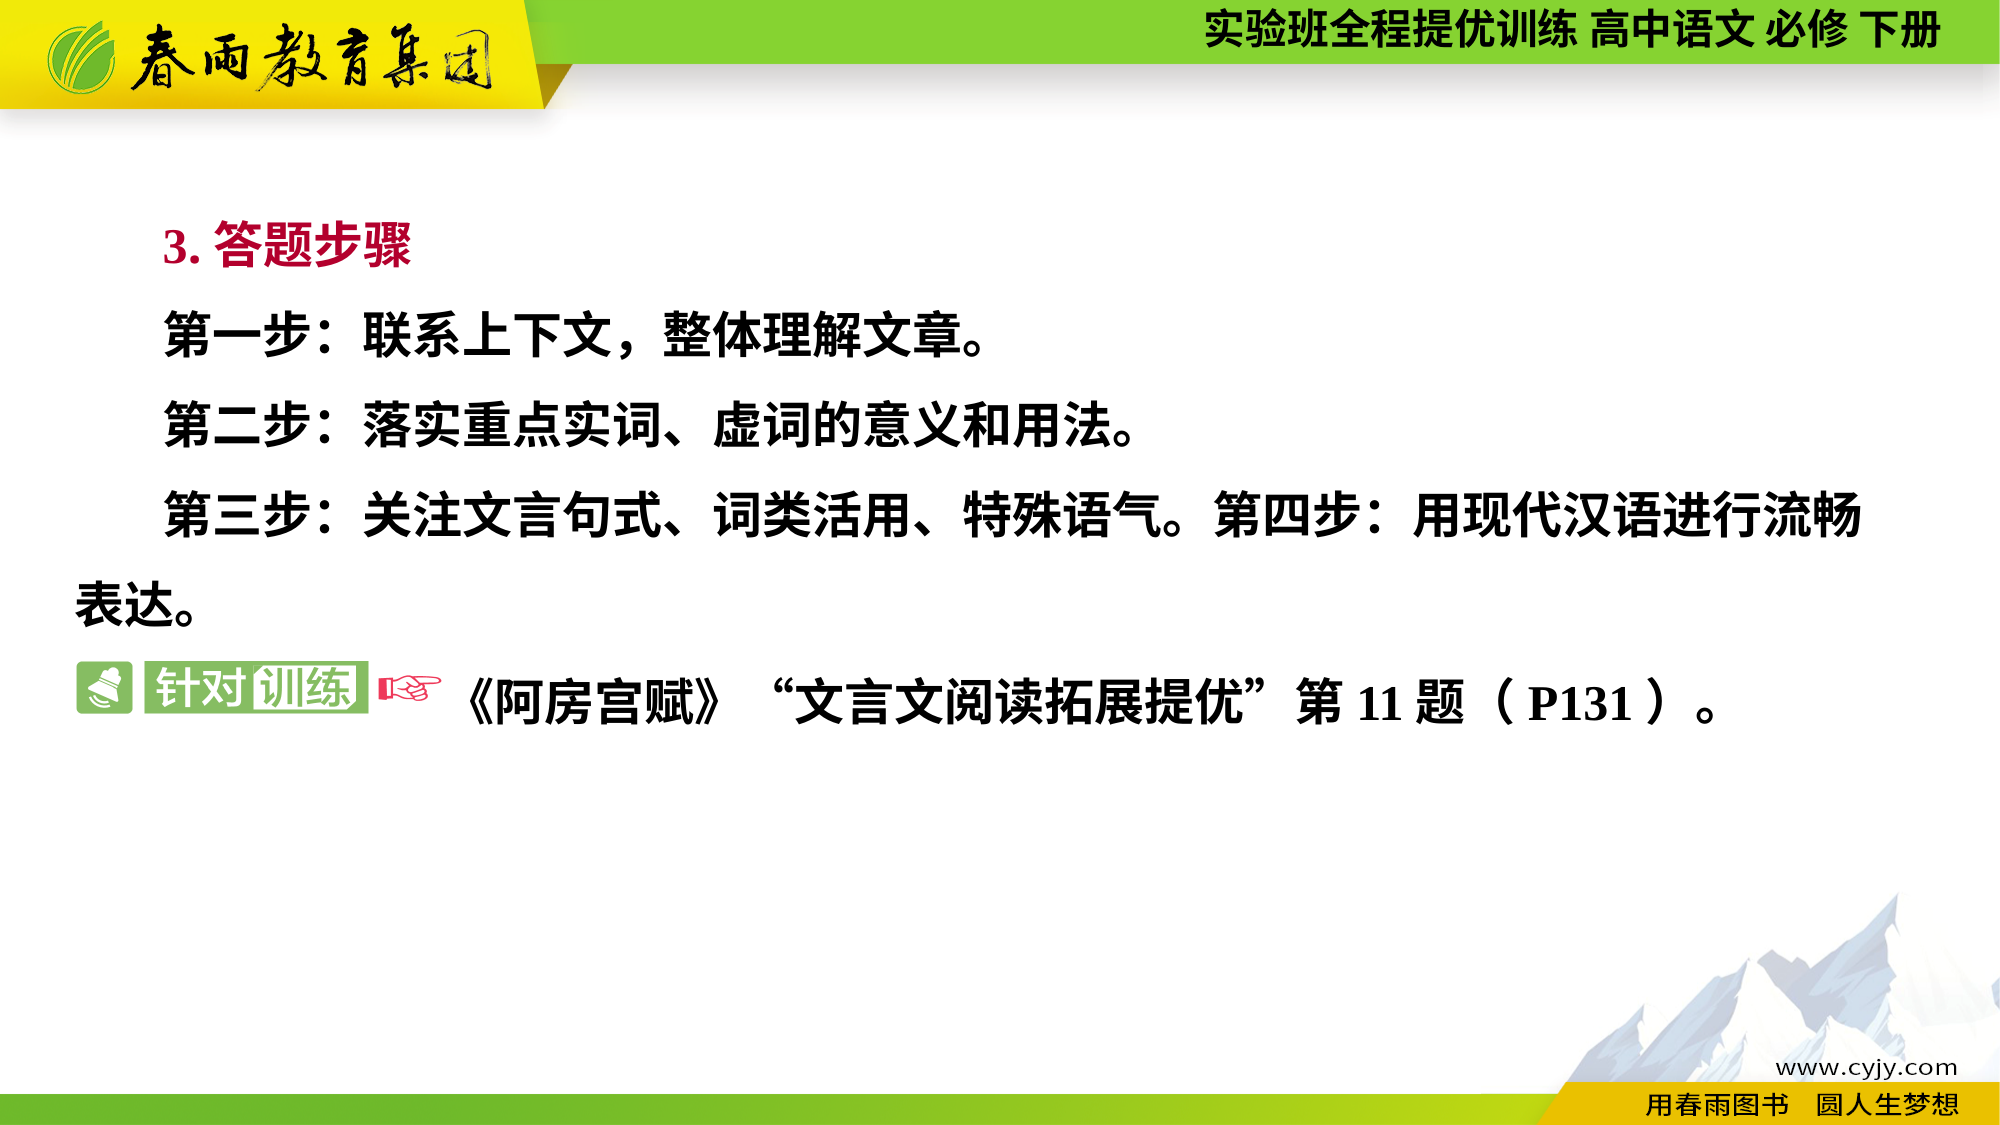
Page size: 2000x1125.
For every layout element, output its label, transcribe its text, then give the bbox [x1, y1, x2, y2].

text_box 《阿房宫赋》“文言文阅读拓展提优”第11题（P131）。 [59, 633, 1944, 739]
picture [0, 0, 2000, 1125]
list 3.答题步骤 第一步：联系上下文，整体理解文章。 第二步：落实重点实词、虚词的意义和用法。 第三步：关注文言句式、词类活用、特殊语气。第四步：用现代汉语进行流畅 表达。 [59, 175, 1944, 633]
